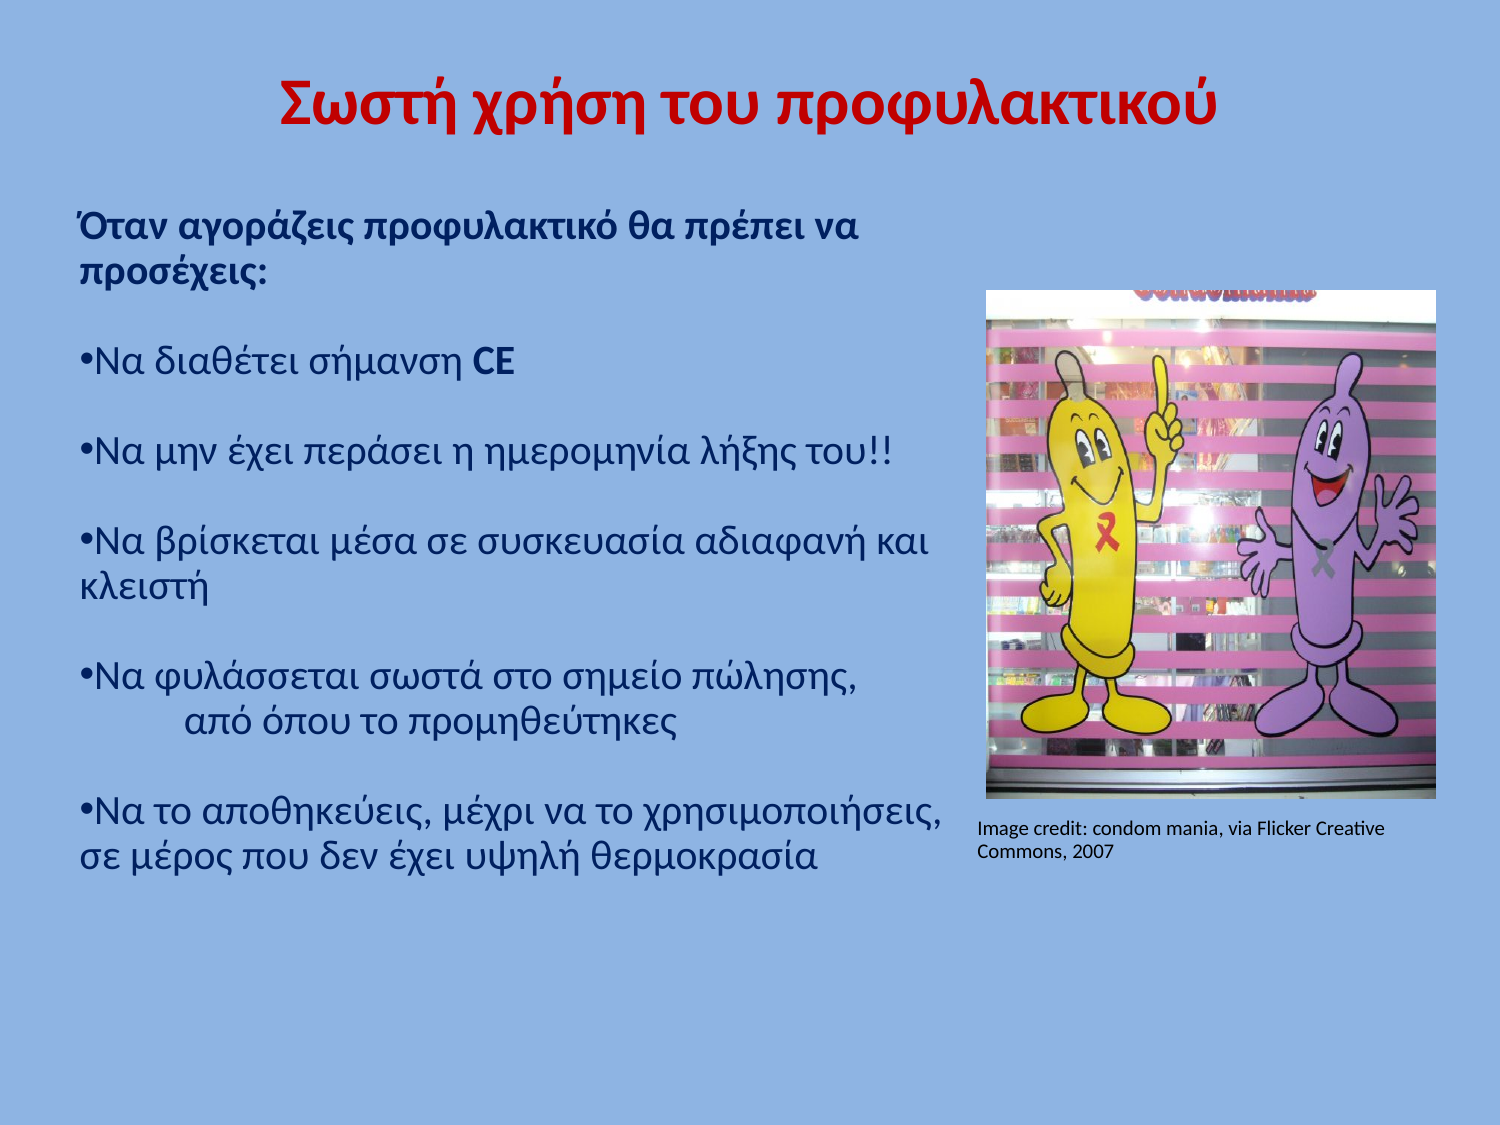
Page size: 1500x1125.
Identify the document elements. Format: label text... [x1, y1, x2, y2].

text_box Image credit: condom mania, via Flicker Creative Commons, 2007 [963, 810, 1453, 871]
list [985, 290, 1436, 799]
text_box Όταν αγοράζεις προφυλακτικό θα πρέπει να προσέχεις: Να διαθέτει σήμανση CE Να μην έχει περάσει η ημερομηνία λήξης του!! Να βρίσκεται μέσα σε συσκευασία αδιαφανή και κλειστή Να φυλάσσεται σωστά στο σημείο πώλησης, από όπου το προμηθεύτηκες Να το αποθηκεύεις, μέχρι να το χρησιμοποιήσεις, σε μέρος που δεν έχει υψηλή θερμοκρασία [64, 196, 963, 886]
title Σωστή χρήση του προφυλακτικού [75, 0, 1425, 197]
